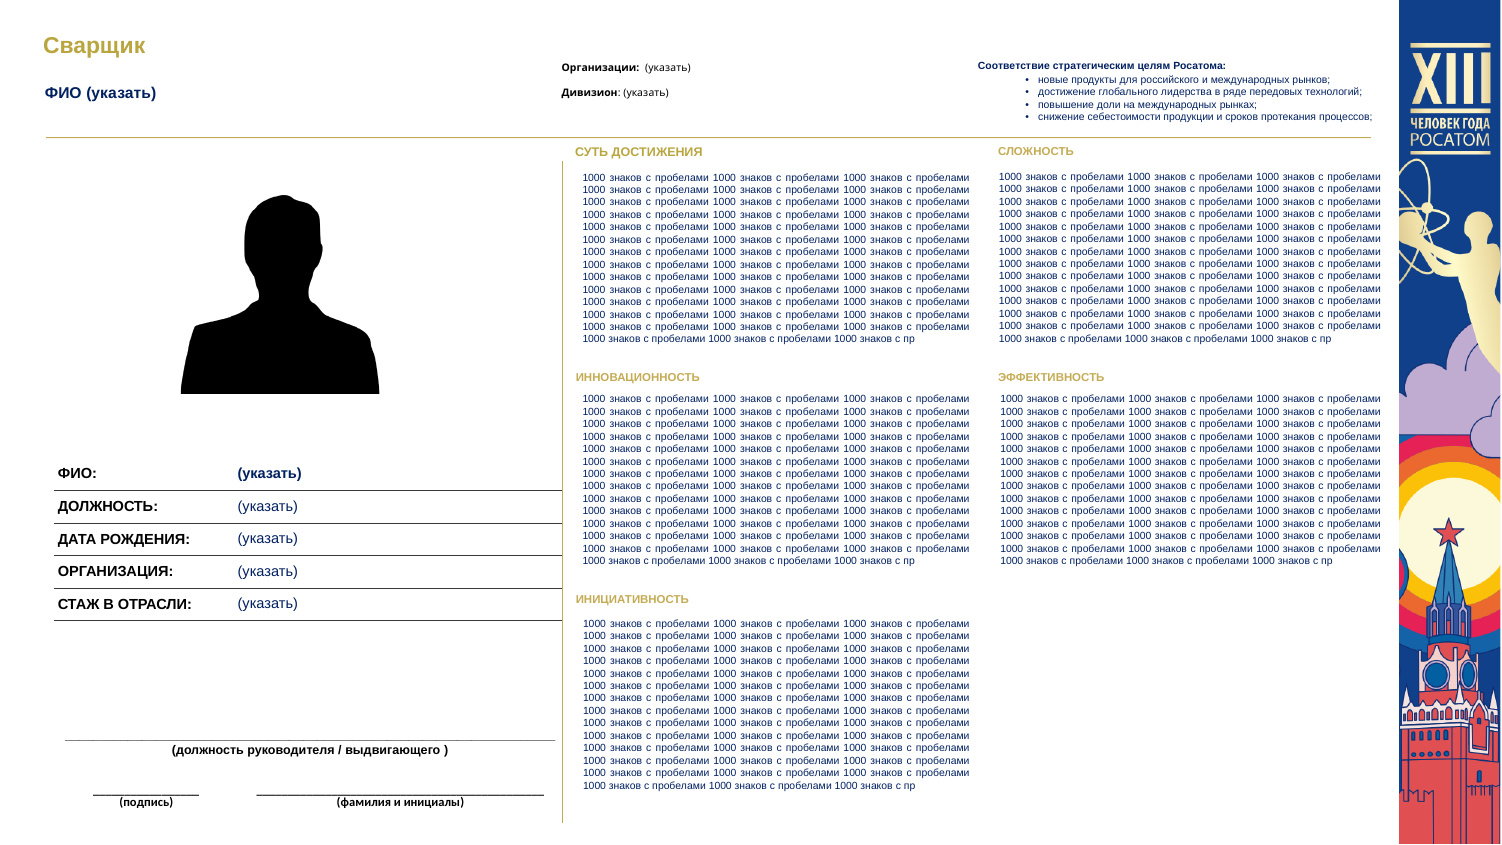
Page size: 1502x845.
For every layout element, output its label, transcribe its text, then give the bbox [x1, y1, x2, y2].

text_box 1000 знаков с пробелами 1000 знаков с пробелами 1000 знаков с пробелами 1000 знаков с пробелами 1000 знаков с пробелами 1000 знаков с пробелами 1000 знаков с пробелами 1000 знаков с пробелами 1000 знаков с пробелами 1000 знаков с пробелами 1000 знаков с пробелами 1000 знаков с пробелами 1000 знаков с пробелами 1000 знаков с пробелами 1000 знаков с пробелами 1000 знаков с пробелами 1000 знаков с пробелами 1000 знаков с пробелами 1000 знаков с пробелами 1000 знаков с пробелами 1000 знаков с пробелами 1000 знаков с пробелами 1000 знаков с пробелами 1000 знаков с пробелами 1000 знаков с пробелами 1000 знаков с пробелами 1000 знаков с пробелами 1000 знаков с пробелами 1000 знаков с пробелами 1000 знаков с пробелами 1000 знаков с пробелами 1000 знаков с пробелами 1000 знаков с пробелами 1000 знаков с пробелами 1000 знаков с пробелами 1000 знаков с пробелами 1000 знаков с пробелами 1000 знаков с пробелами 1000 знаков с пробелами 1000 знаков с пробелами 1000 знаков с пробелами 1000 знаков с пр [984, 162, 1397, 352]
text_box 1000 знаков с пробелами 1000 знаков с пробелами 1000 знаков с пробелами 1000 знаков с пробелами 1000 знаков с пробелами 1000 знаков с пробелами 1000 знаков с пробелами 1000 знаков с пробелами 1000 знаков с пробелами 1000 знаков с пробелами 1000 знаков с пробелами 1000 знаков с пробелами 1000 знаков с пробелами 1000 знаков с пробелами 1000 знаков с пробелами 1000 знаков с пробелами 1000 знаков с пробелами 1000 знаков с пробелами 1000 знаков с пробелами 1000 знаков с пробелами 1000 знаков с пробелами 1000 знаков с пробелами 1000 знаков с пробелами 1000 знаков с пробелами 1000 знаков с пробелами 1000 знаков с пробелами 1000 знаков с пробелами 1000 знаков с пробелами 1000 знаков с пробелами 1000 знаков с пробелами 1000 знаков с пробелами 1000 знаков с пробелами 1000 знаков с пробелами 1000 знаков с пробелами 1000 знаков с пробелами 1000 знаков с пробелами 1000 знаков с пробелами 1000 знаков с пробелами 1000 знаков с пробелами 1000 знаков с пробелами 1000 знаков с пробелами 1000 знаков с пр [568, 609, 986, 799]
table_cell (указать) [223, 589, 562, 620]
text_box Соответствие стратегическим целям Росатома: [963, 52, 1242, 80]
table_cell (указать) [223, 556, 562, 588]
text_box СЛОЖНОСТЬ [984, 139, 1403, 166]
table_cell ОРГАНИЗАЦИЯ: [54, 556, 223, 588]
table_header ______________________________________________ (фамилия и инициалы) [239, 777, 562, 822]
text_box 1000 знаков с пробелами 1000 знаков с пробелами 1000 знаков с пробелами 1000 знаков с пробелами 1000 знаков с пробелами 1000 знаков с пробелами 1000 знаков с пробелами 1000 знаков с пробелами 1000 знаков с пробелами 1000 знаков с пробелами 1000 знаков с пробелами 1000 знаков с пробелами 1000 знаков с пробелами 1000 знаков с пробелами 1000 знаков с пробелами 1000 знаков с пробелами 1000 знаков с пробелами 1000 знаков с пробелами 1000 знаков с пробелами 1000 знаков с пробелами 1000 знаков с пробелами 1000 знаков с пробелами 1000 знаков с пробелами 1000 знаков с пробелами 1000 знаков с пробелами 1000 знаков с пробелами 1000 знаков с пробелами 1000 знаков с пробелами 1000 знаков с пробелами 1000 знаков с пробелами 1000 знаков с пробелами 1000 знаков с пробелами 1000 знаков с пробелами 1000 знаков с пробелами 1000 знаков с пробелами 1000 знаков с пробелами 1000 знаков с пробелами 1000 знаков с пробелами 1000 знаков с пробелами 1000 знаков с пробелами 1000 знаков с пробелами 1000 знаков с пр [985, 384, 1397, 575]
table_cell (указать) [223, 524, 562, 555]
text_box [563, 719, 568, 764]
text_box Организации: (указать) Дивизион: (указать) [561, 60, 1010, 111]
text_box 1000 знаков с пробелами 1000 знаков с пробелами 1000 знаков с пробелами 1000 знаков с пробелами 1000 знаков с пробелами 1000 знаков с пробелами 1000 знаков с пробелами 1000 знаков с пробелами 1000 знаков с пробелами 1000 знаков с пробелами 1000 знаков с пробелами 1000 знаков с пробелами 1000 знаков с пробелами 1000 знаков с пробелами 1000 знаков с пробелами 1000 знаков с пробелами 1000 знаков с пробелами 1000 знаков с пробелами 1000 знаков с пробелами 1000 знаков с пробелами 1000 знаков с пробелами 1000 знаков с пробелами 1000 знаков с пробелами 1000 знаков с пробелами 1000 знаков с пробелами 1000 знаков с пробелами 1000 знаков с пробелами 1000 знаков с пробелами 1000 знаков с пробелами 1000 знаков с пробелами 1000 знаков с пробелами 1000 знаков с пробелами 1000 знаков с пробелами 1000 знаков с пробелами 1000 знаков с пробелами 1000 знаков с пробелами 1000 знаков с пробелами 1000 знаков с пробелами 1000 знаков с пробелами 1000 знаков с пробелами 1000 знаков с пробелами 1000 знаков с пр [567, 384, 985, 575]
table_cell ДОЛЖНОСТЬ: [54, 491, 223, 523]
text_box ИННОВАЦИОННОСТЬ [563, 364, 980, 391]
text_box Сварщик [28, 23, 1402, 66]
text_box 1000 знаков с пробелами 1000 знаков с пробелами 1000 знаков с пробелами 1000 знаков с пробелами 1000 знаков с пробелами 1000 знаков с пробелами 1000 знаков с пробелами 1000 знаков с пробелами 1000 знаков с пробелами 1000 знаков с пробелами 1000 знаков с пробелами 1000 знаков с пробелами 1000 знаков с пробелами 1000 знаков с пробелами 1000 знаков с пробелами 1000 знаков с пробелами 1000 знаков с пробелами 1000 знаков с пробелами 1000 знаков с пробелами 1000 знаков с пробелами 1000 знаков с пробелами 1000 знаков с пробелами 1000 знаков с пробелами 1000 знаков с пробелами 1000 знаков с пробелами 1000 знаков с пробелами 1000 знаков с пробелами 1000 знаков с пробелами 1000 знаков с пробелами 1000 знаков с пробелами 1000 знаков с пробелами 1000 знаков с пробелами 1000 знаков с пробелами 1000 знаков с пробелами 1000 знаков с пробелами 1000 знаков с пробелами 1000 знаков с пробелами 1000 знаков с пробелами 1000 знаков с пробелами 1000 знаков с пробелами 1000 знаков с пробелами 1000 знаков с пр [567, 163, 986, 353]
table_header СУТЬ ДОСТИЖЕНИЯ [567, 138, 984, 163]
text_box • новые продукты для российского и международных рынков; • достижение глобального лидерства в ряде передовых технологий; • повышение доли на международных рынках; • снижение себестоимости продукции и сроков протекания процессов; [1010, 65, 1394, 148]
text_box ______________________________________________________________________ (должность руководителя / выдвигающего ) [46, 719, 562, 764]
table_header ФИО: [54, 458, 223, 490]
picture [0, 0, 1501, 844]
table_header (указать) [223, 458, 562, 490]
table_cell ДАТА РОЖДЕНИЯ: [54, 524, 223, 555]
table_header _________________ (подпись) [54, 777, 239, 822]
table_cell (указать) [223, 491, 562, 523]
text_box ЭФФЕКТИВНОСТЬ [983, 364, 1403, 391]
text_box ФИО (указать) [30, 79, 550, 110]
table_cell СТАЖ В ОТРАСЛИ: [54, 589, 223, 620]
text_box ИНИЦИАТИВНОСТЬ [563, 587, 980, 614]
text_box [180, 195, 380, 395]
